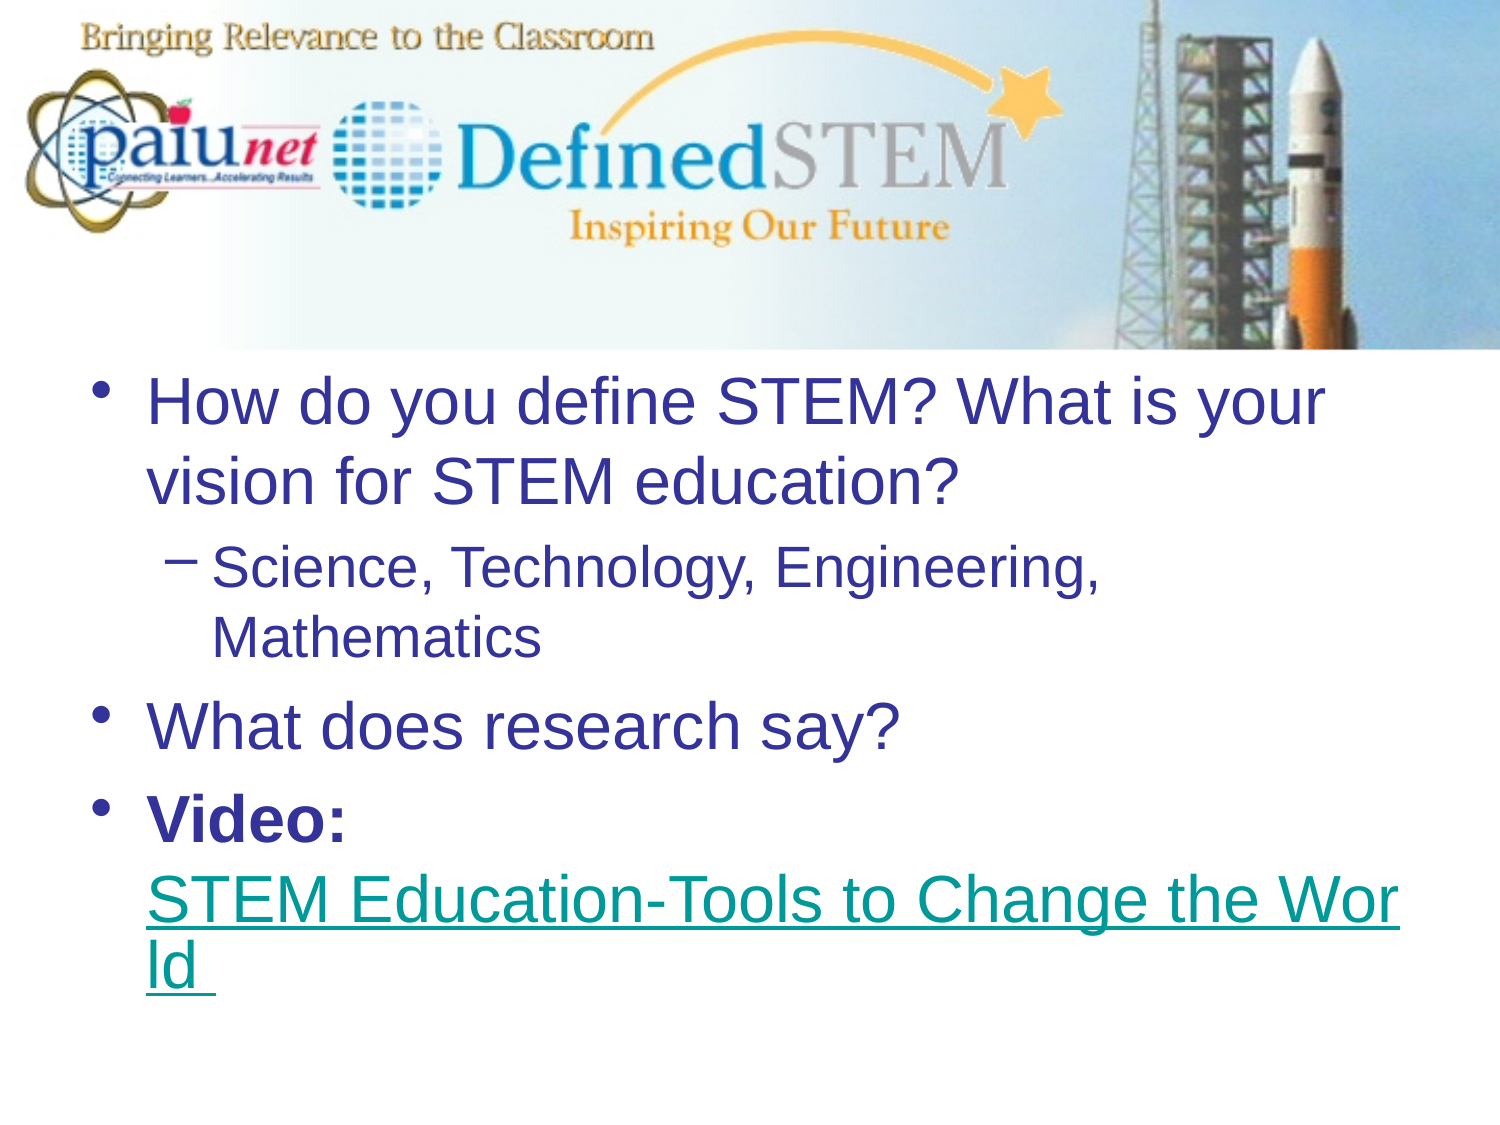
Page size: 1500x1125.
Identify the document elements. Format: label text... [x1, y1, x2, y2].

list How do you define STEM? What is your vision for STEM education? Science, Technology, Engineering, Mathematics What does research say? Video: STEM Education-Tools to Change the World [74, 349, 1426, 1006]
picture [0, 0, 1500, 365]
